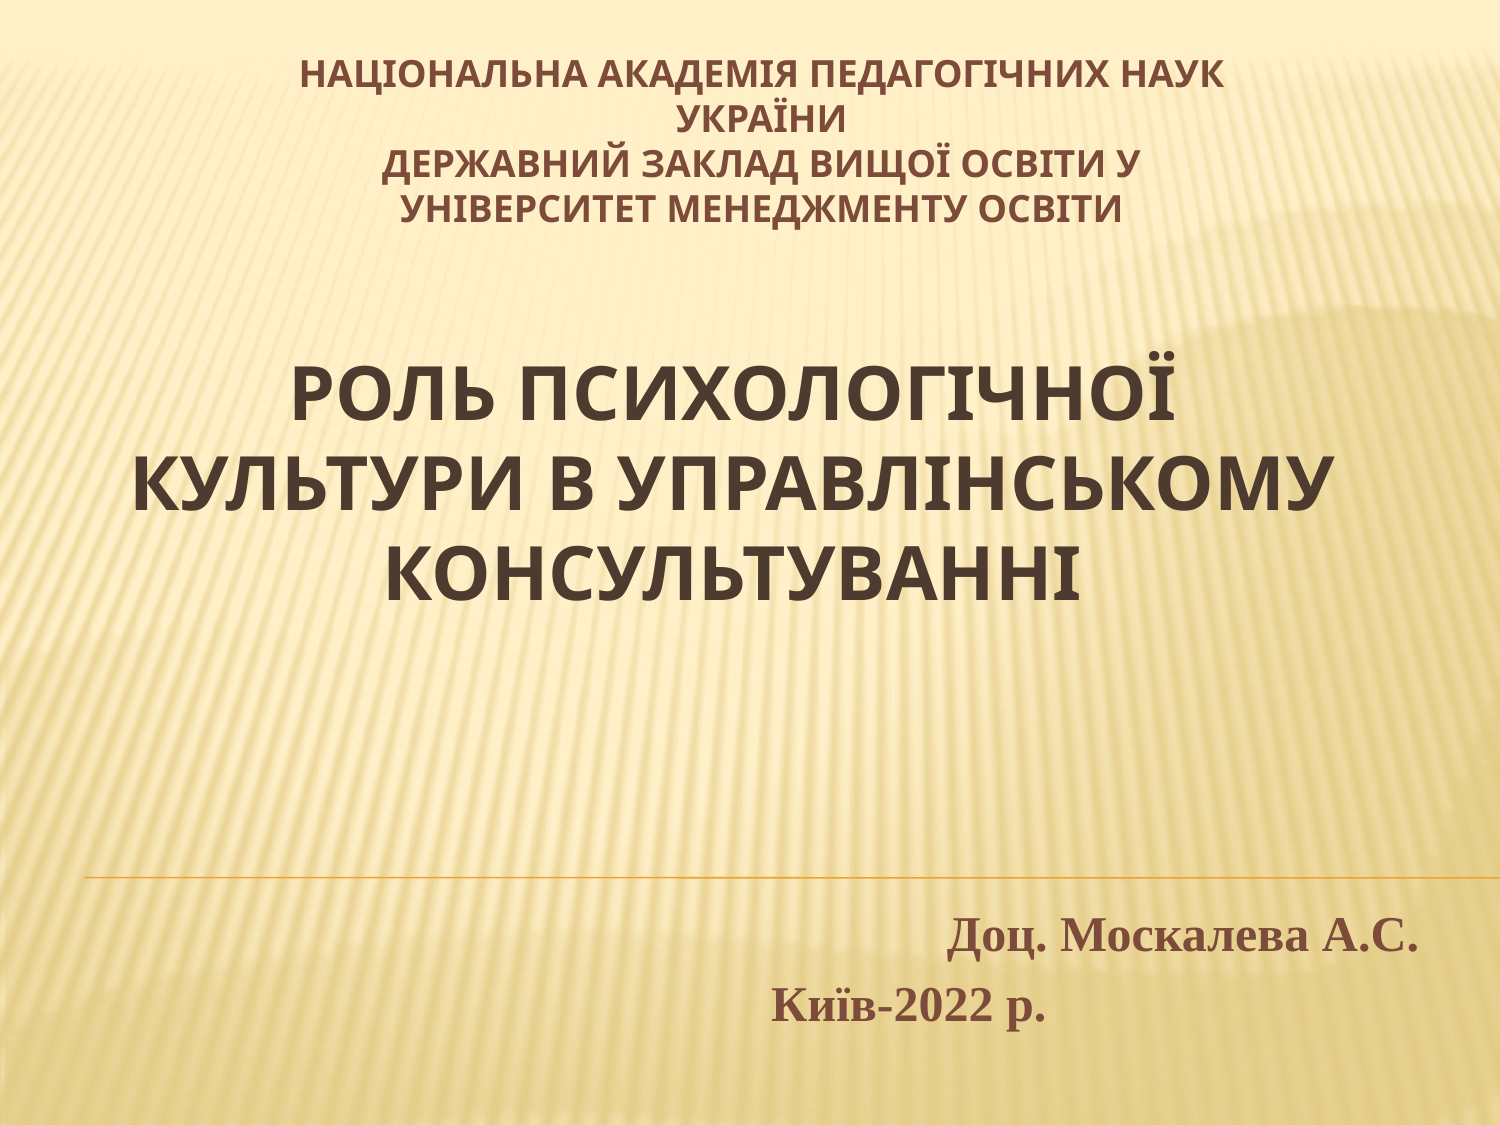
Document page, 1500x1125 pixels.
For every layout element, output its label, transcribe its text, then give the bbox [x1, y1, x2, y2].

text_box НАЦІОНАЛЬНА АКАДЕМІЯ ПЕДАГОГІЧНИХ НАУК УКРАЇНИ ДЕРЖАВНИЙ ЗАКЛАД ВИЩОЇ ОСВІТИ У УНІВЕРСИТЕТ МЕНЕДЖМЕНТУ ОСВІТИ [206, 42, 1317, 238]
subtitle Доц. Москалева А.С. Київ-2022 р. [383, 751, 1434, 1039]
title Роль психологічної культури в управлінському консультуванні [88, 338, 1377, 639]
